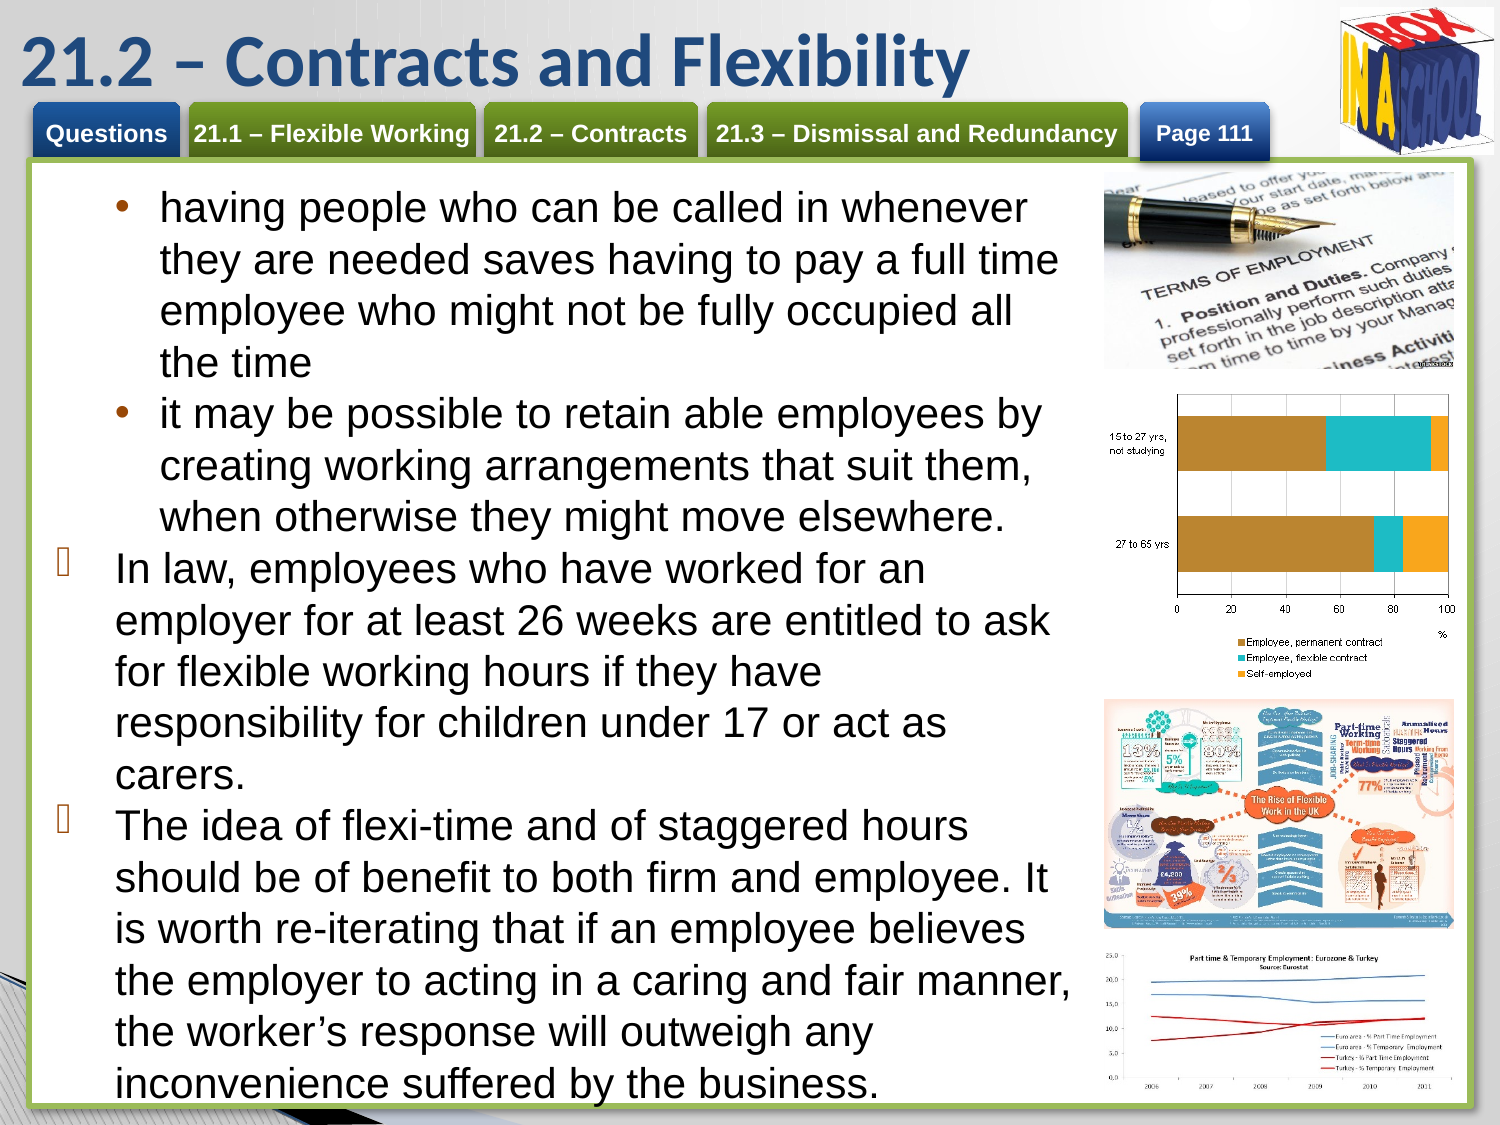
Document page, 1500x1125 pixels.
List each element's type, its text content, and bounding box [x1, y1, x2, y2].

text_box Page 111 [1139, 101, 1270, 161]
picture [1104, 952, 1454, 1091]
picture [1104, 172, 1454, 370]
picture [1104, 391, 1457, 681]
picture [1104, 699, 1454, 929]
picture [1340, 7, 1495, 155]
picture [283, 1115, 303, 1125]
title 21.2 – Contracts and Flexibility [5, 11, 1270, 102]
text_box having people who can be called in whenever they are needed saves having to pay a full time employee who might not be fully occupied all the time it may be possible to retain able employees by creating working arrangements that suit them, when otherwise they might move elsewhere. In law, employees who have worked for an employer for at least 26 weeks are entitled to ask for flexible working hours if they have responsibility for children under 17 or act as carers. The idea of flexi-time and of staggered hours should be of benefit to both firm and employee. It is worth re-iterating that if an employee believes the employer to acting in a caring and fair manner, the worker’s response will outweigh any inconvenience suffered by the business. [41, 172, 1093, 1115]
